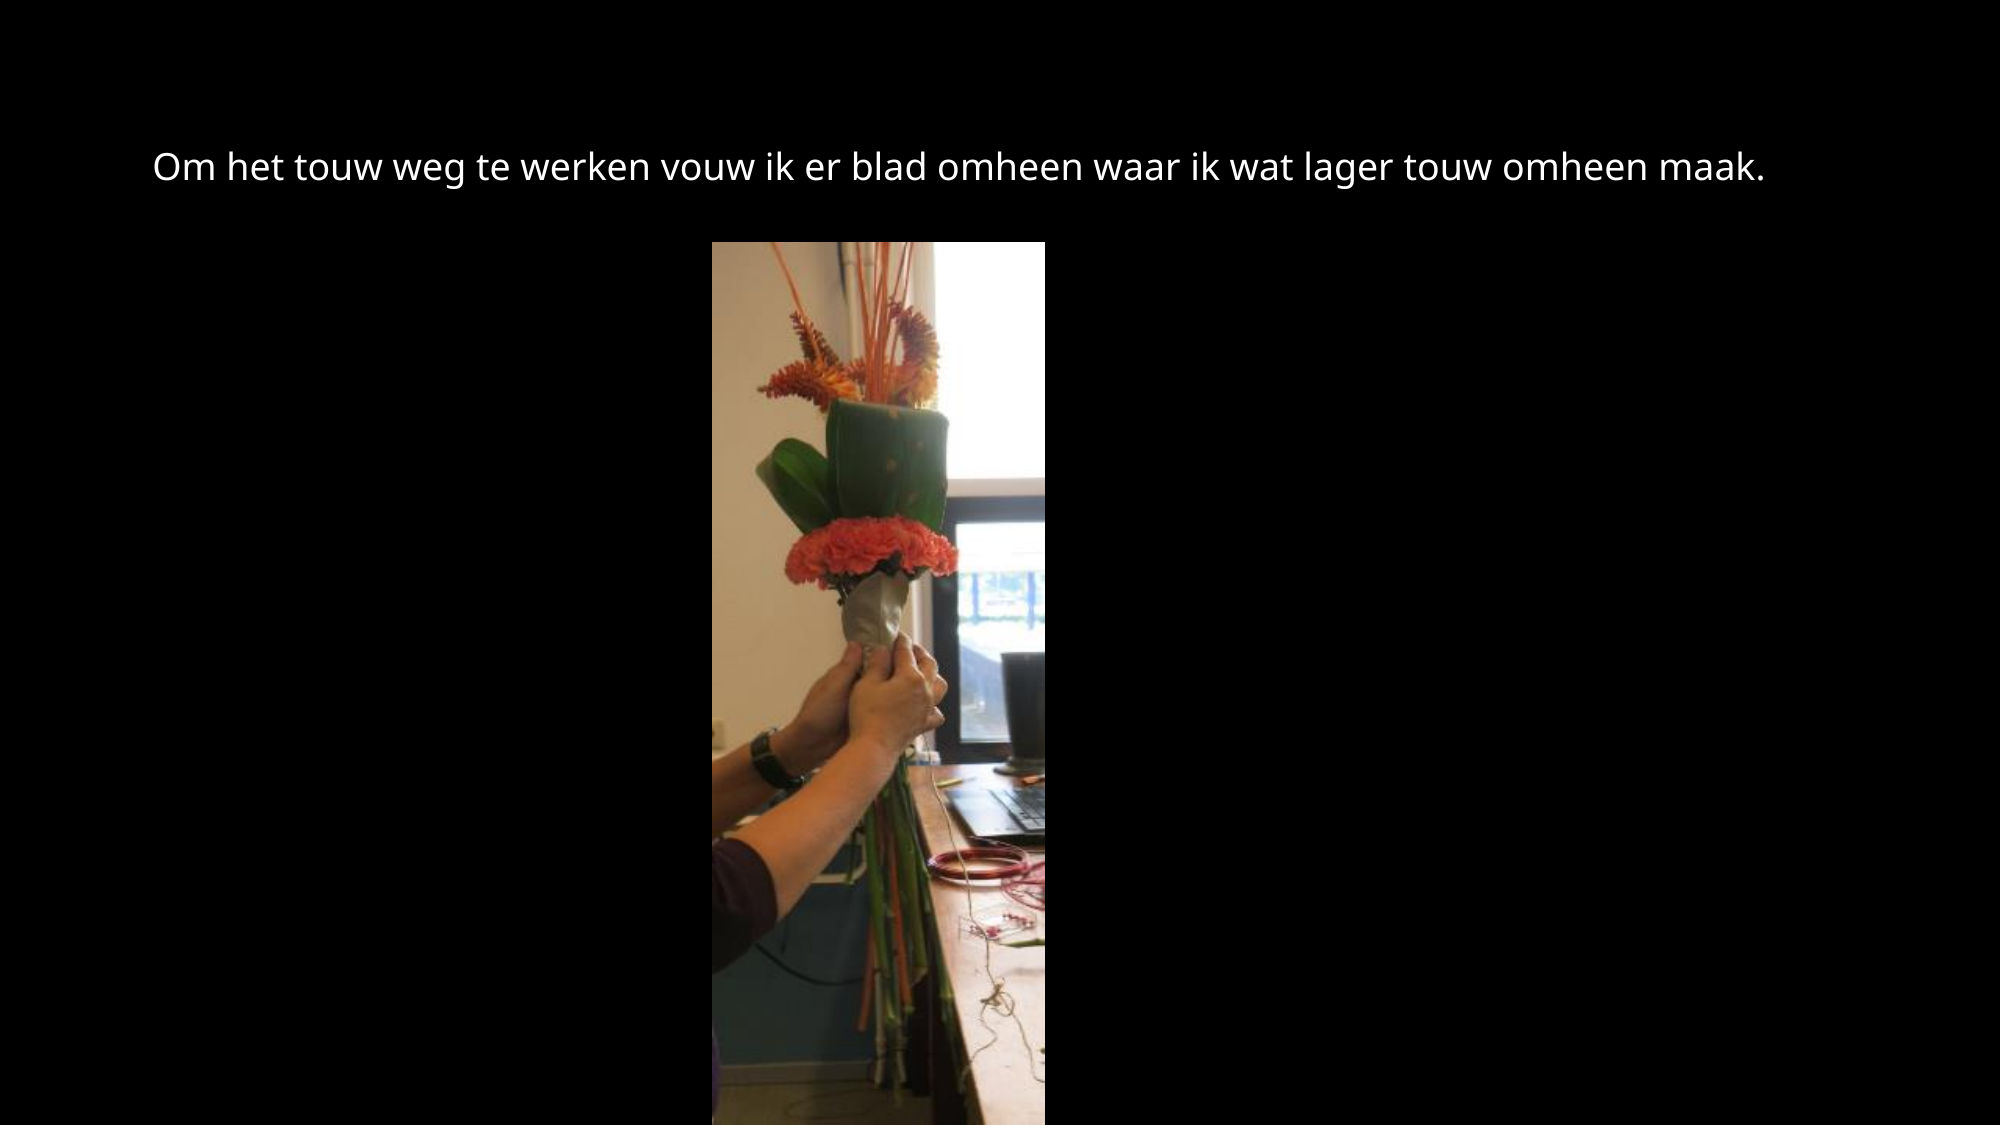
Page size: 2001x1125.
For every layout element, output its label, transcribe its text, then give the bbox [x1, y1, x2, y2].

picture [712, 242, 1045, 1125]
title Om het touw weg te werken vouw ik er blad omheen waar ik wat lager touw omheen maak. [137, 59, 1863, 278]
